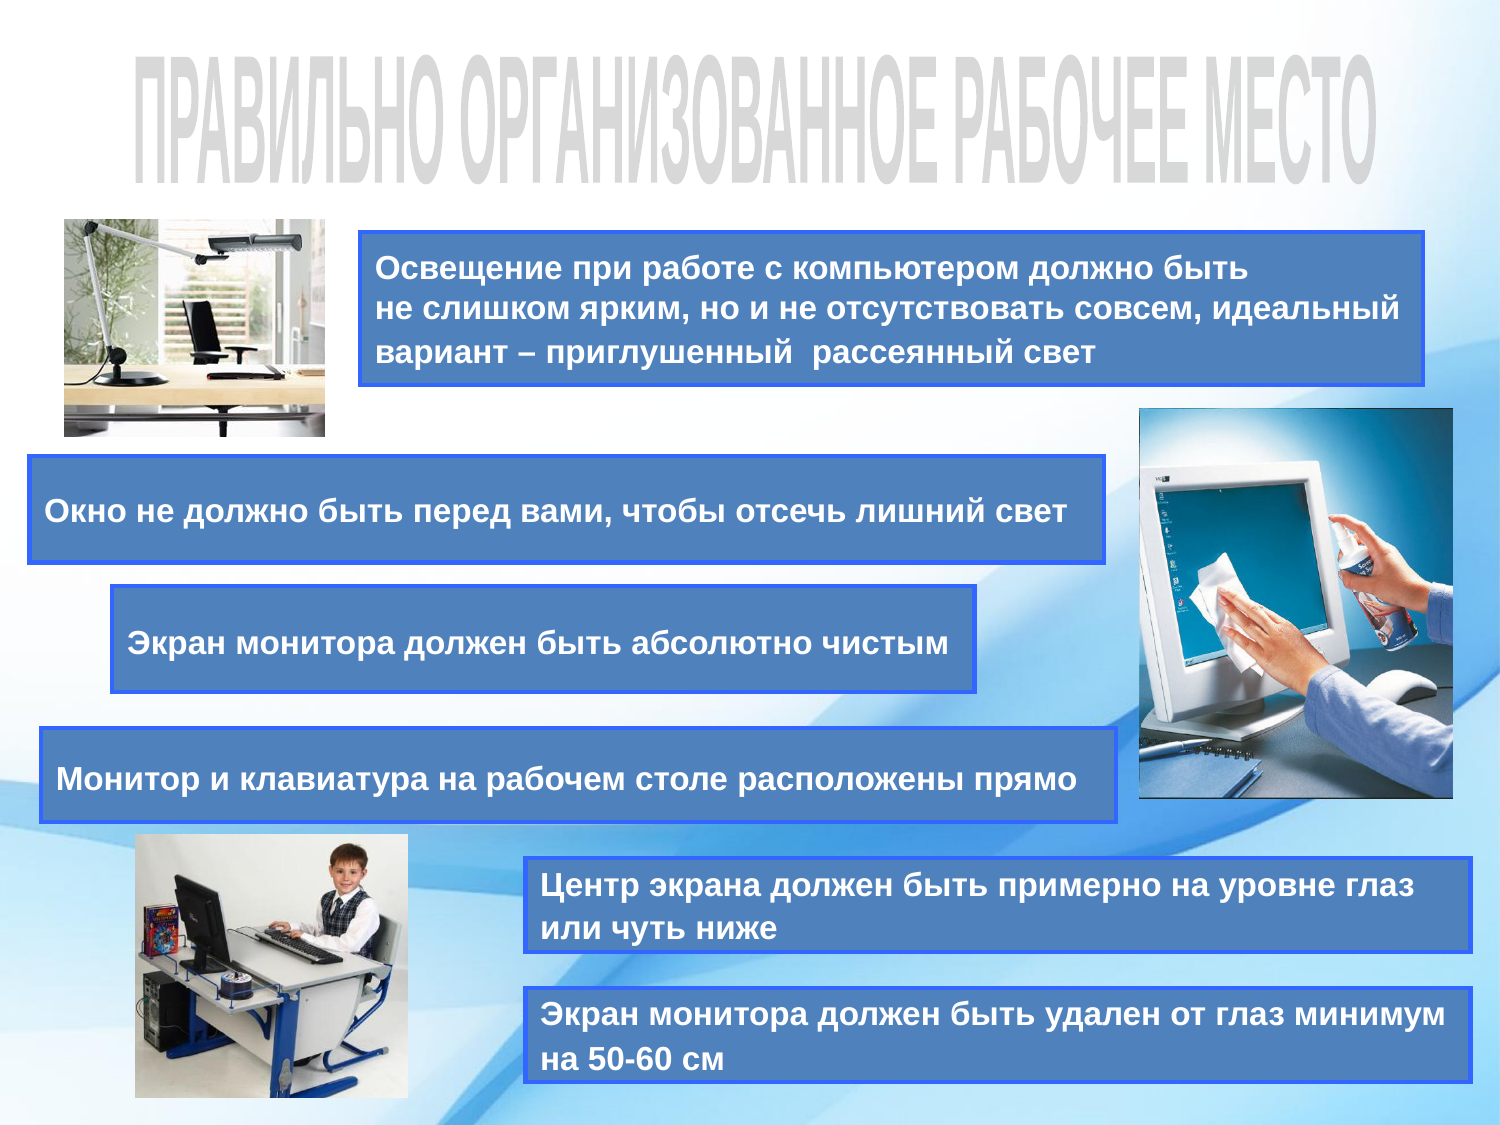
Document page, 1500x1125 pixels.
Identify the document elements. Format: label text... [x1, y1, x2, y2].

text_box Экран монитора должен быть удален от глаз минимум на 50-60 см [525, 987, 1471, 1083]
text_box Центр экрана должен быть примерно на уровне глаз или чуть ниже [525, 857, 1471, 953]
text_box Экран монитора должен быть абсолютно чистым [112, 586, 975, 693]
text_box Монитор и клавиатура на рабочем столе расположены прямо [41, 727, 1117, 823]
text_box Освещение при работе с компьютером должно быть не слишком ярким, но и не отсутствовать совсем, идеальный вариант – приглушенный рассеянный свет [360, 231, 1424, 386]
text_box Окно не должно быть перед вами, чтобы отсечь лишний свет [29, 456, 1105, 563]
picture [0, 0, 1500, 1125]
